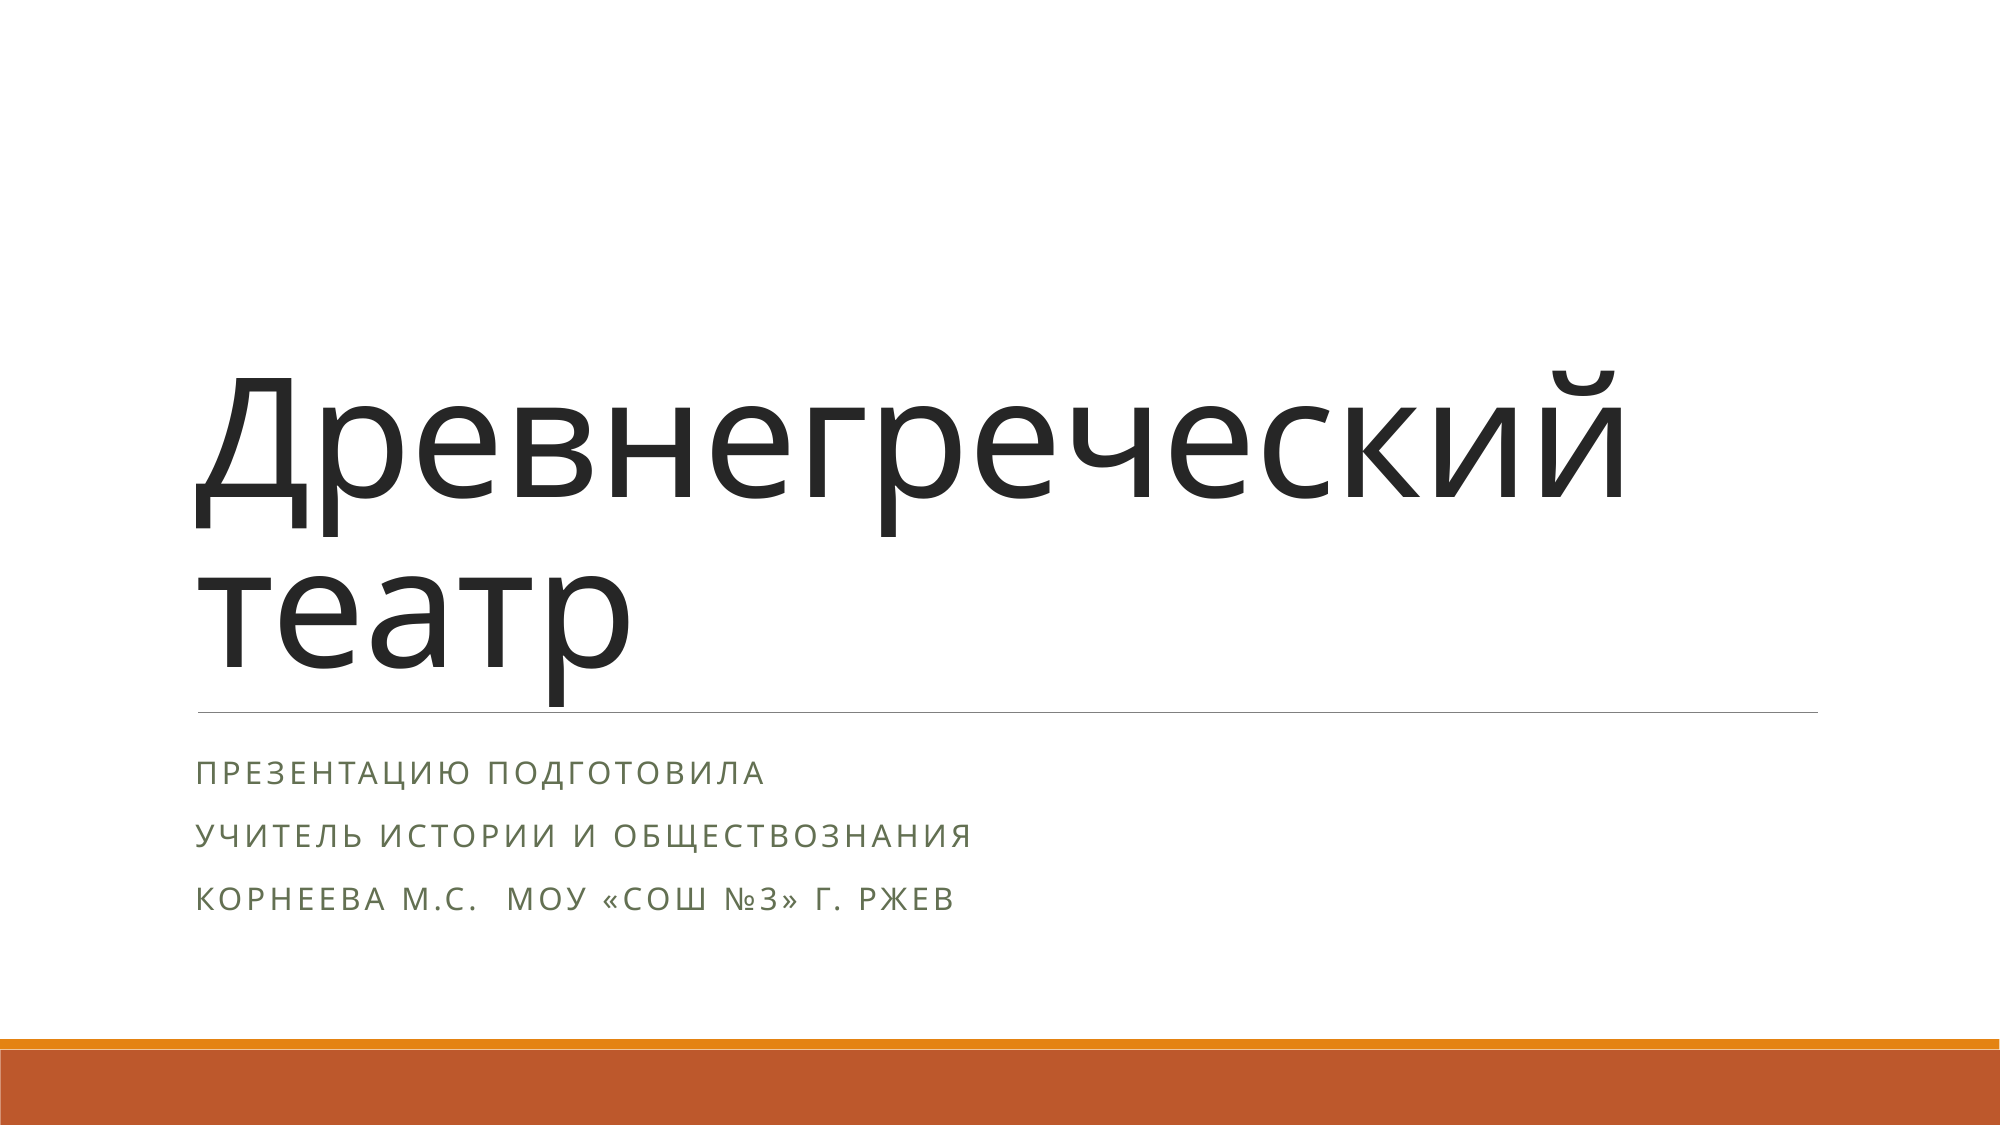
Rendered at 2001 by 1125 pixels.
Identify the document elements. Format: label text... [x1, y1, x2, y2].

title Древнегреческий театр [180, 124, 1830, 710]
subtitle ПРЕЗЕНТАЦИЮ ПодготовилА учитель истории и обществознания Корнеева М.С. Моу «СОШ №3» Г. РЖЕВ [180, 750, 1830, 1021]
